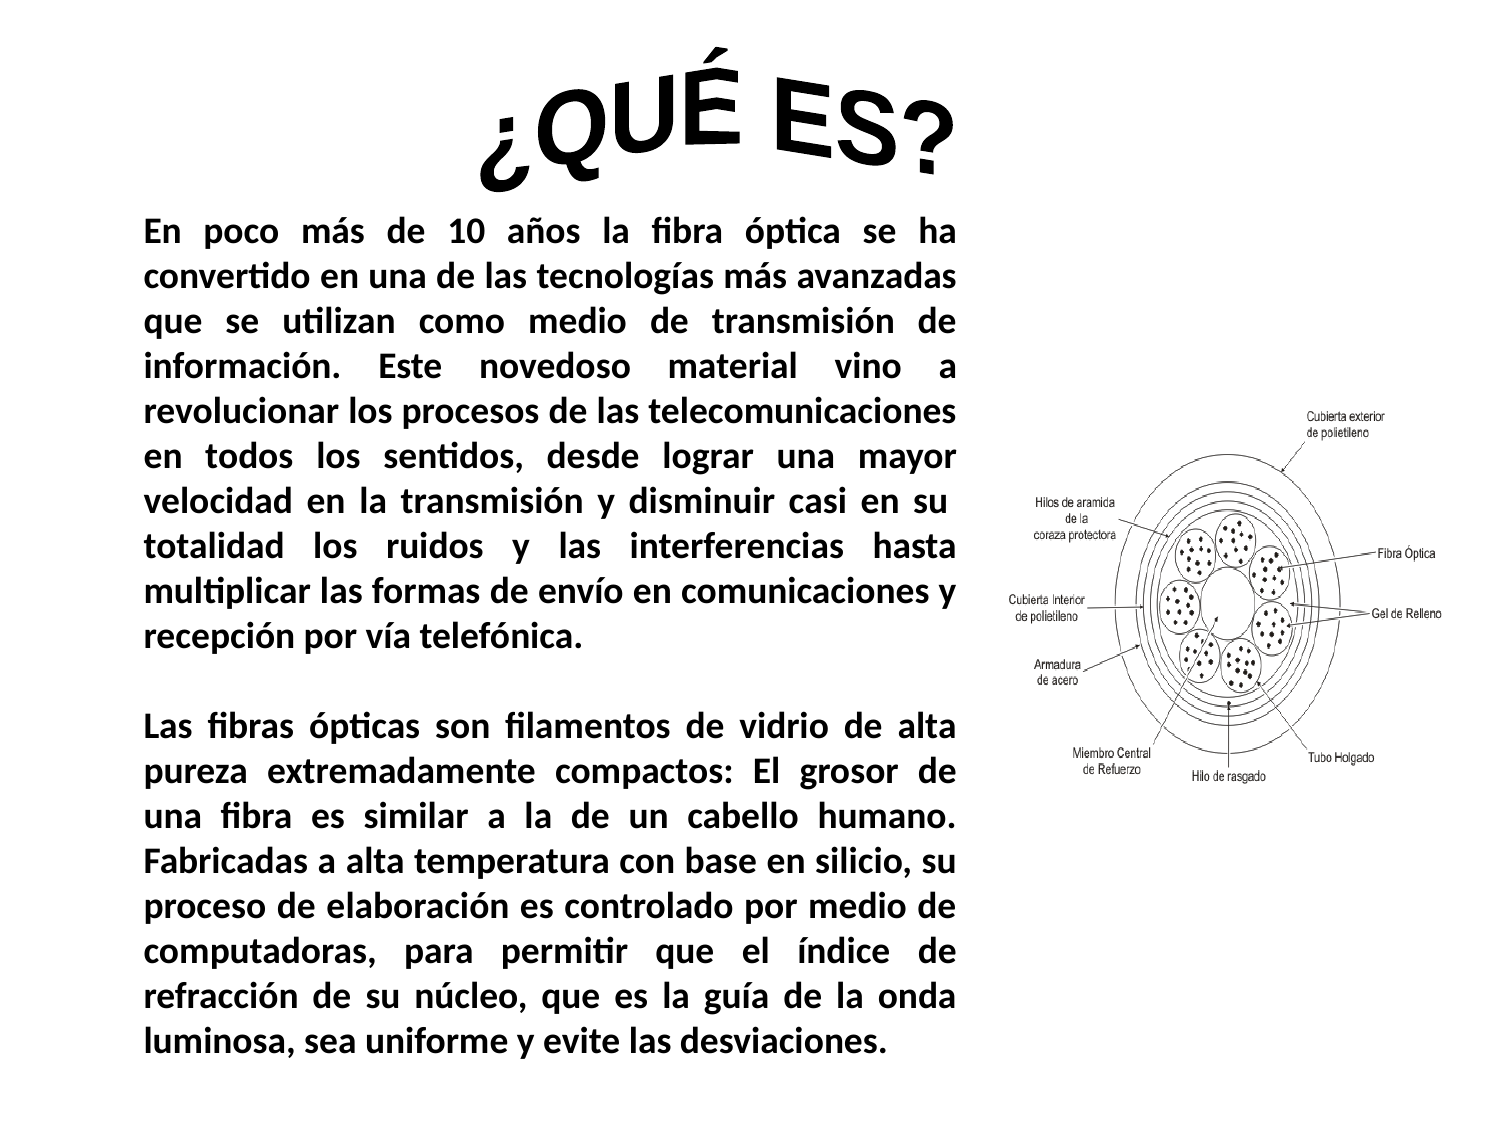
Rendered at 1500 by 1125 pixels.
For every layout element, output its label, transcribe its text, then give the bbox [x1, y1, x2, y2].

text_box En poco más de 10 años la fibra óptica se ha convertido en una de las tecnologías más avanzadas que se utilizan como medio de transmisión de información. Este novedoso material vino a revolucionar los procesos de las telecomunicaciones en todos los sentidos, desde lograr una mayor velocidad en la transmisión y disminuir casi en su totalidad los ruidos y las interferencias hasta multiplicar las formas de envío en comunicaciones y recepción por vía telefónica. Las fibras ópticas son filamentos de vidrio de alta pureza extremadamente compactos: El grosor de una fibra es similar a la de un cabello humano. Fabricadas a alta temperatura con base en silicio, su proceso de elaboración es controlado por medio de computadoras, para permitir que el índice de refracción de su núcleo, que es la guía de la onda luminosa, sea uniforme y evite las desviaciones. [128, 199, 973, 1114]
picture [1007, 409, 1442, 786]
